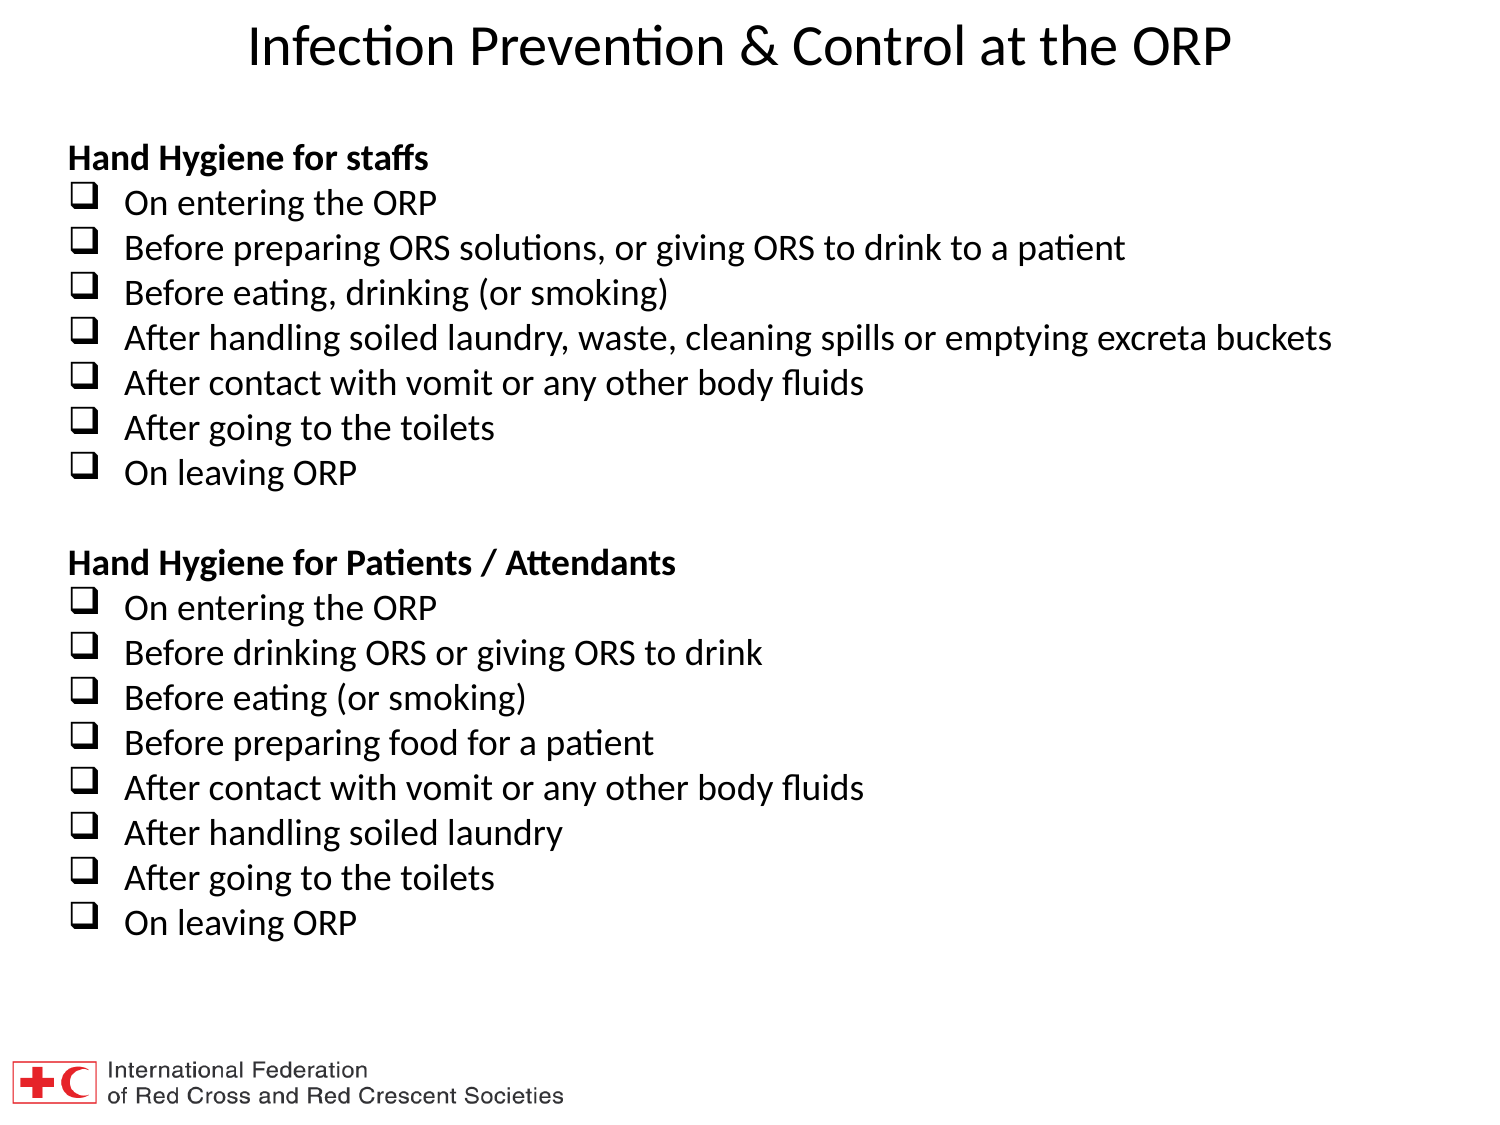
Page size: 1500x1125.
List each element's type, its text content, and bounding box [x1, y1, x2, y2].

title Infection Prevention & Control at the ORP [64, 0, 1415, 125]
text_box Hand Hygiene for staffs On entering the ORP Before preparing ORS solutions, or giving ORS to drink to a patient Before eating, drinking (or smoking) After handling soiled laundry, waste, cleaning spills or emptying excreta buckets After contact with vomit or any other body fluids After going to the toilets On leaving ORP Hand Hygiene for Patients / Attendants On entering the ORP Before drinking ORS or giving ORS to drink Before eating (or smoking) Before preparing food for a patient After contact with vomit or any other body fluids After handling soiled laundry After going to the toilets On leaving ORP [53, 125, 1465, 996]
picture [8, 1058, 570, 1107]
